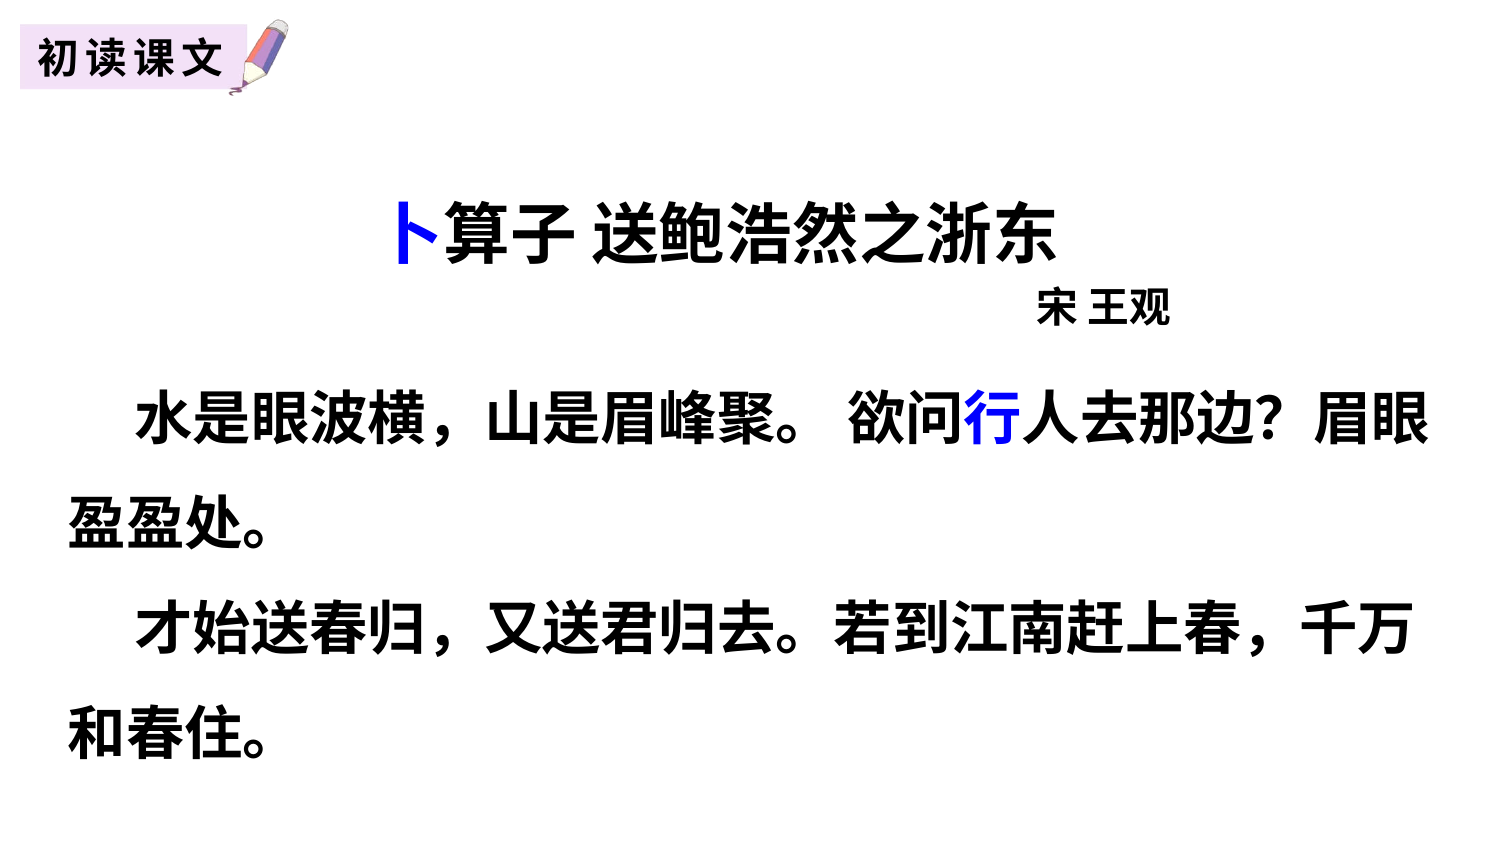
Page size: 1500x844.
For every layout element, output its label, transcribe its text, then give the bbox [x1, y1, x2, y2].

text_box 宋 王观 [1021, 273, 1210, 339]
text_box 水是眼波横，山是眉峰聚。 欲问行人去那边？眉眼盈盈处。 才始送春归，又送君归去。若到江南赶上春，千万和春住。 [53, 338, 1459, 774]
text_box 卜算子 送鲍浩然之浙东 [361, 184, 1105, 279]
picture [3, 0, 299, 107]
